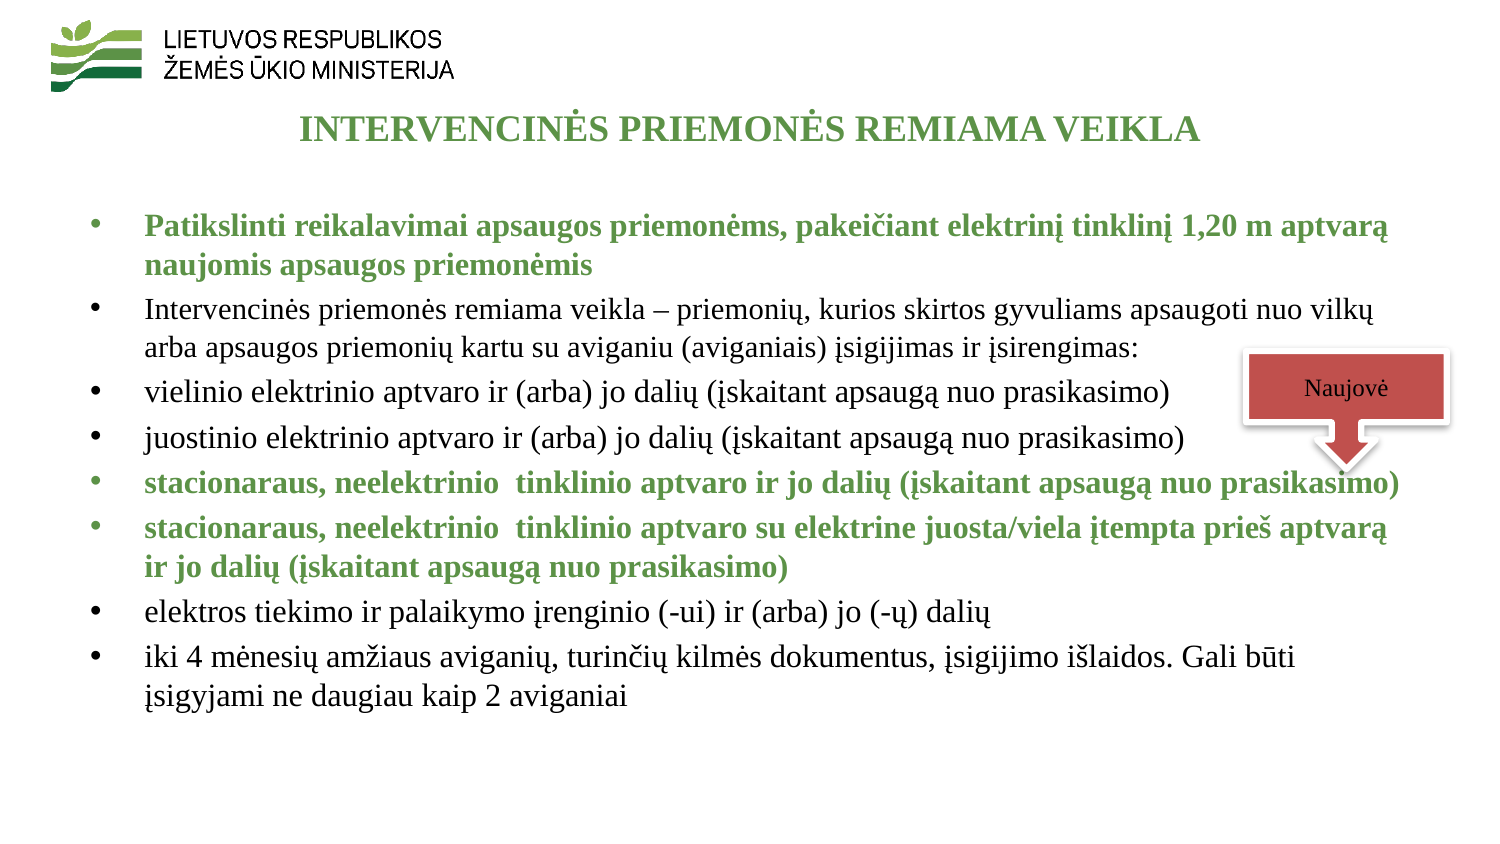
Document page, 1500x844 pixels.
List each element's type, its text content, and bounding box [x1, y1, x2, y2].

picture [51, 19, 454, 92]
text_box Naujovė [1242, 347, 1450, 473]
title INTERVENCINĖS PRIEMONĖS REMIAMA VEIKLA [75, 33, 1425, 175]
list Patikslinti reikalavimai apsaugos priemonėms, pakeičiant elektrinį tinklinį 1,20 m aptvarą naujomis apsaugos priemonėmis Intervencinės priemonės remiama veikla – priemonių, kurios skirtos gyvuliams apsaugoti nuo vilkų arba apsaugos priemonių kartu su aviganiu (aviganiais) įsigijimas ir įsirengimas: vielinio elektrinio aptvaro ir (arba) jo dalių (įskaitant apsaugą nuo prasikasimo) juostinio elektrinio aptvaro ir (arba) jo dalių (įskaitant apsaugą nuo prasikasimo) stacionaraus, neelektrinio tinklinio aptvaro ir jo dalių (įskaitant apsaugą nuo prasikasimo) stacionaraus, neelektrinio tinklinio aptvaro su elektrine juosta/viela įtempta prieš aptvarą ir jo dalių (įskaitant apsaugą nuo prasikasimo) elektros tiekimo ir palaikymo įrenginio (-ui) ir (arba) jo (-ų) dalių iki 4 mėnesių amžiaus aviganių, turinčių kilmės dokumentus, įsigijimo išlaidos. Gali būti įsigyjami ne daugiau kaip 2 aviganiai [75, 196, 1425, 754]
